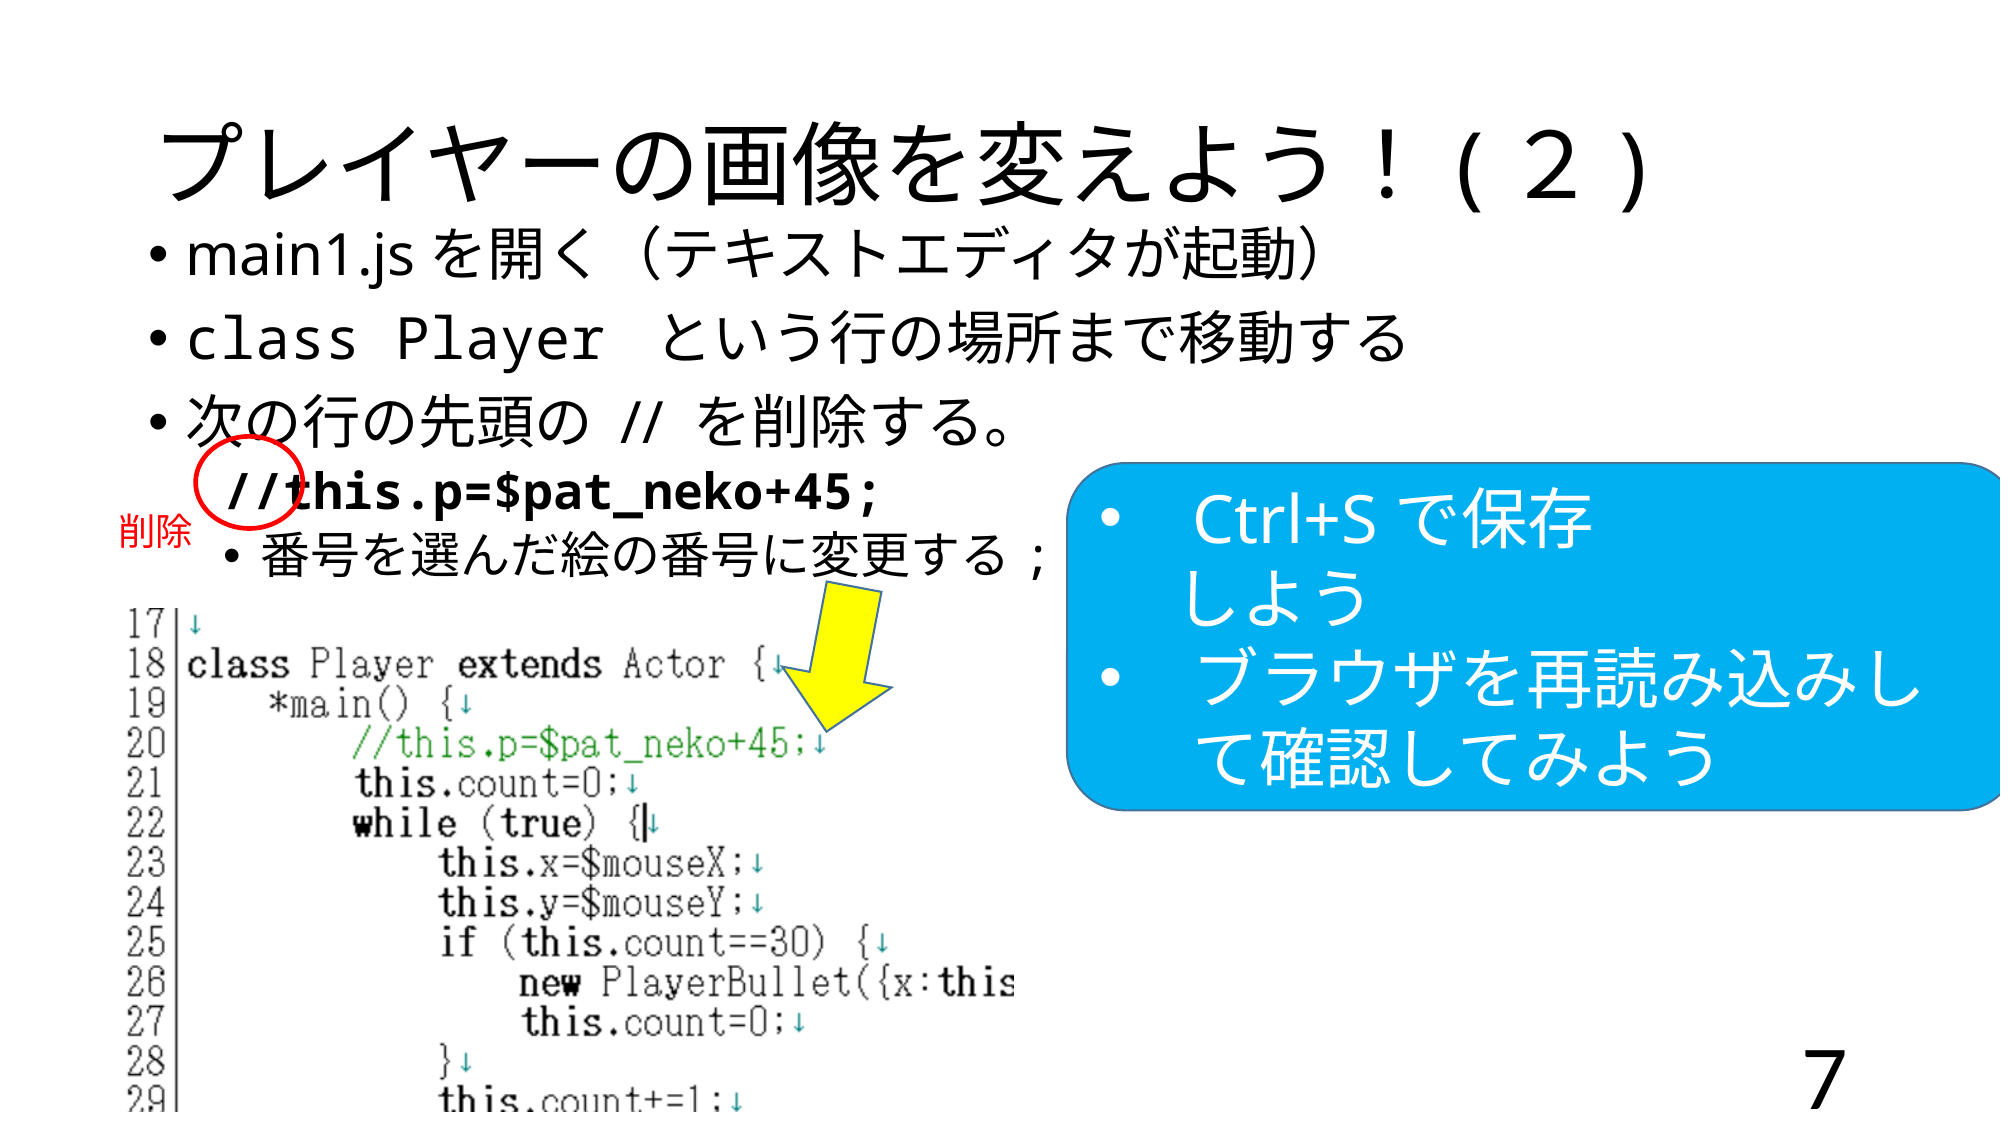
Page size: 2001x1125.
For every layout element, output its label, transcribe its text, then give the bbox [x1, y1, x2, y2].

slide_number 7 [1412, 1042, 1863, 1103]
list main1.jsを開く（テキストエディタが起動） class Player という行の場所まで移動する 次の行の先頭の // を削除する。 //this.p=$pat_neko+45; 番号を選んだ絵の番号に変更する; [133, 218, 1859, 932]
text_box [820, 580, 883, 608]
text_box 削除 [103, 500, 211, 561]
picture [103, 608, 1014, 1112]
text_box Ctrl+Sで保存 しよう ブラウザを再読み込みして確認してみよう [1065, 462, 2000, 812]
title プレイヤーの画像を変えよう！(２) [137, 59, 1863, 278]
text_box [194, 435, 304, 530]
